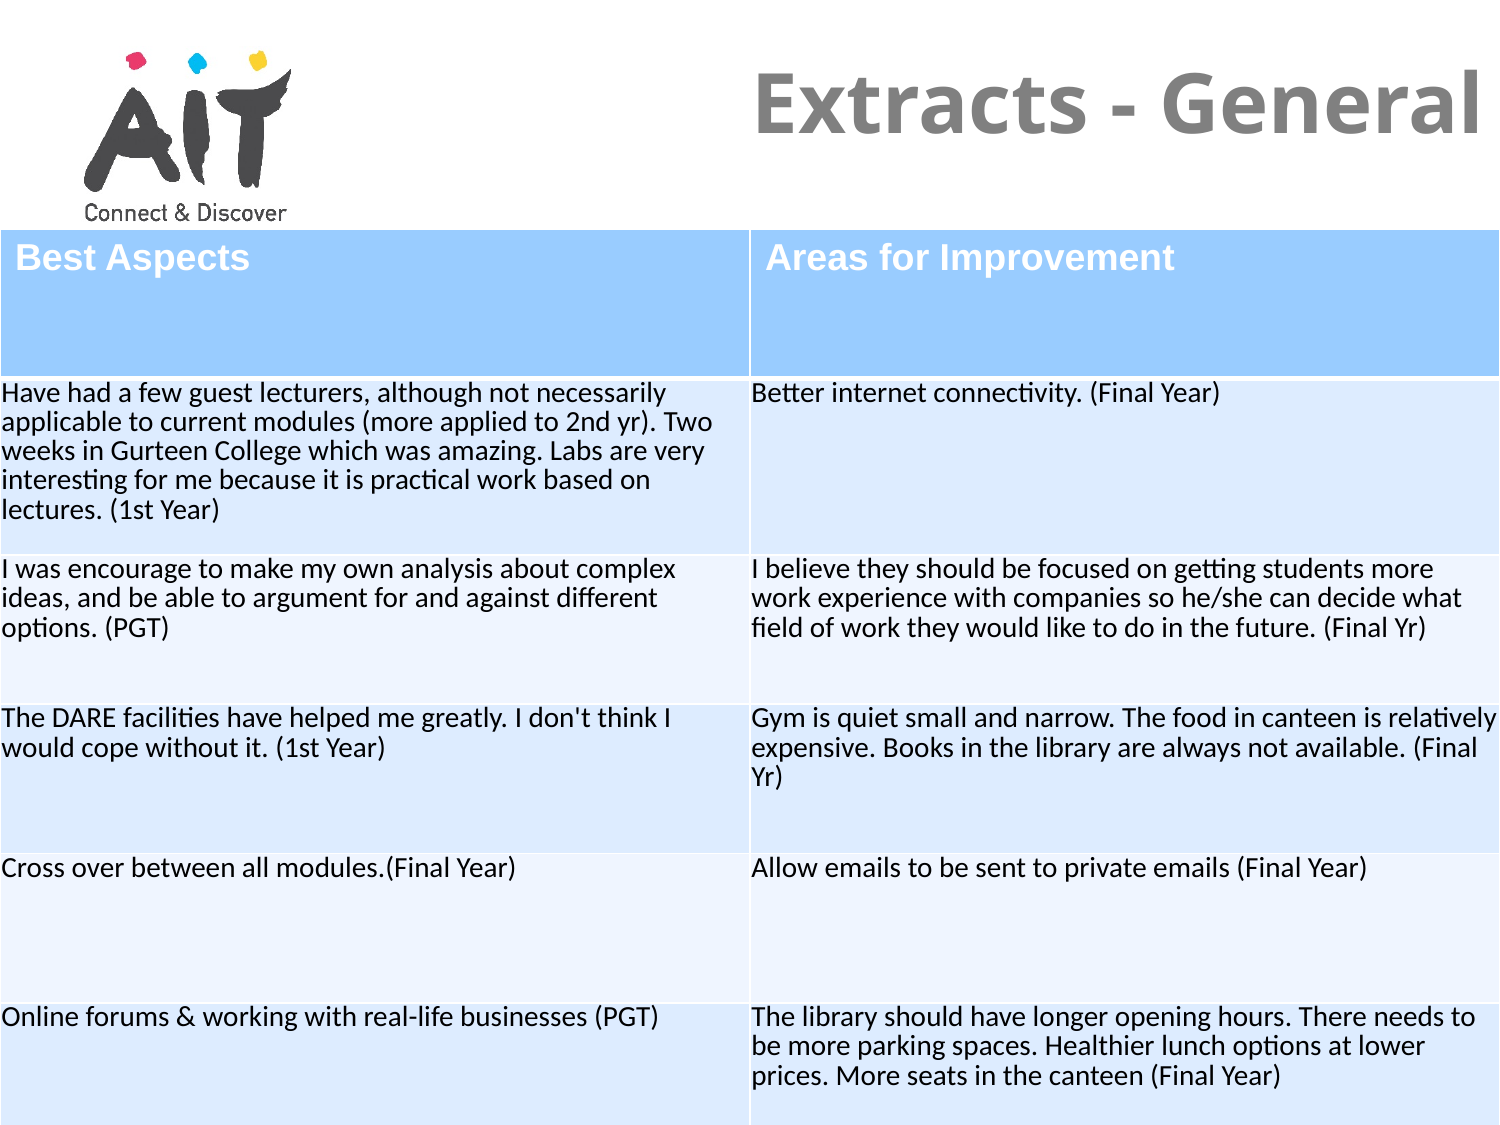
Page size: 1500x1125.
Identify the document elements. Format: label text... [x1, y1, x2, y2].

table_header Areas for Improvement [751, 230, 1499, 376]
table_cell I believe they should be focused on getting students more work experience with companies so he/she can decide what field of work they would like to do in the future. (Final Yr) [751, 556, 1499, 703]
table_cell The library should have longer opening hours. There needs to be more parking spaces. Healthier lunch options at lower prices. More seats in the canteen (Final Year) [751, 1004, 1499, 1125]
table_cell I was encourage to make my own analysis about complex ideas, and be able to argument for and against different options. (PGT) [1, 556, 749, 703]
table_cell The DARE facilities have helped me greatly. I don't think I would cope without it. (1st Year) [1, 705, 749, 853]
table_cell Gym is quiet small and narrow. The food in canteen is relatively expensive. Books in the library are always not available. (Final Yr) [751, 705, 1499, 853]
table_cell Allow emails to be sent to private emails (Final Year) [751, 854, 1499, 1002]
table_header Best Aspects [1, 230, 749, 376]
picture [64, 46, 315, 228]
table_cell Cross over between all modules.(Final Year) [1, 854, 749, 1002]
table_cell Better internet connectivity. (Final Year) [751, 381, 1499, 554]
text_box Extracts - General [270, 42, 1500, 158]
table_cell Have had a few guest lecturers, although not necessarily applicable to current modules (more applied to 2nd yr). Two weeks in Gurteen College which was amazing. Labs are very interesting for me because it is practical work based on lectures. (1st Year) [1, 381, 749, 554]
table_cell Online forums & working with real-life businesses (PGT) [1, 1004, 749, 1125]
